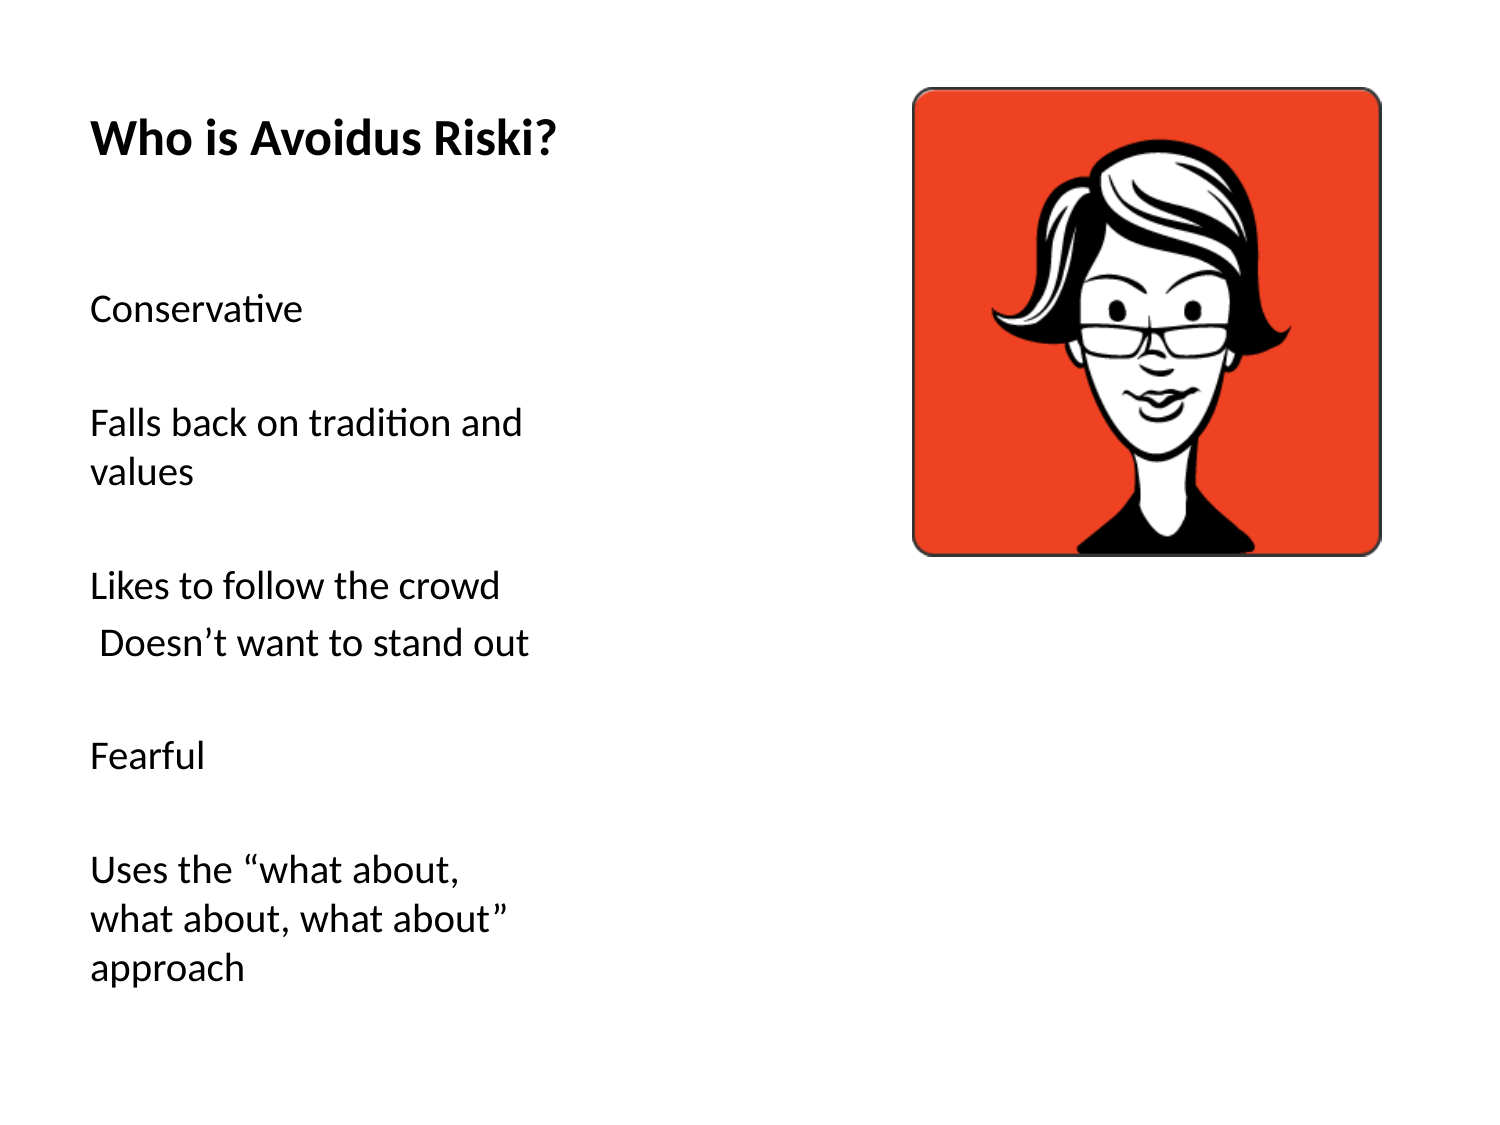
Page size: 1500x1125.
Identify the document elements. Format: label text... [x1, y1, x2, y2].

list Conservative Falls back on tradition and values Likes to follow the crowd Doesn’t want to stand out Fearful Uses the “what about, what about, what about” approach [75, 235, 569, 1005]
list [912, 87, 1382, 557]
title Who is Avoidus Riski? [75, 44, 625, 236]
